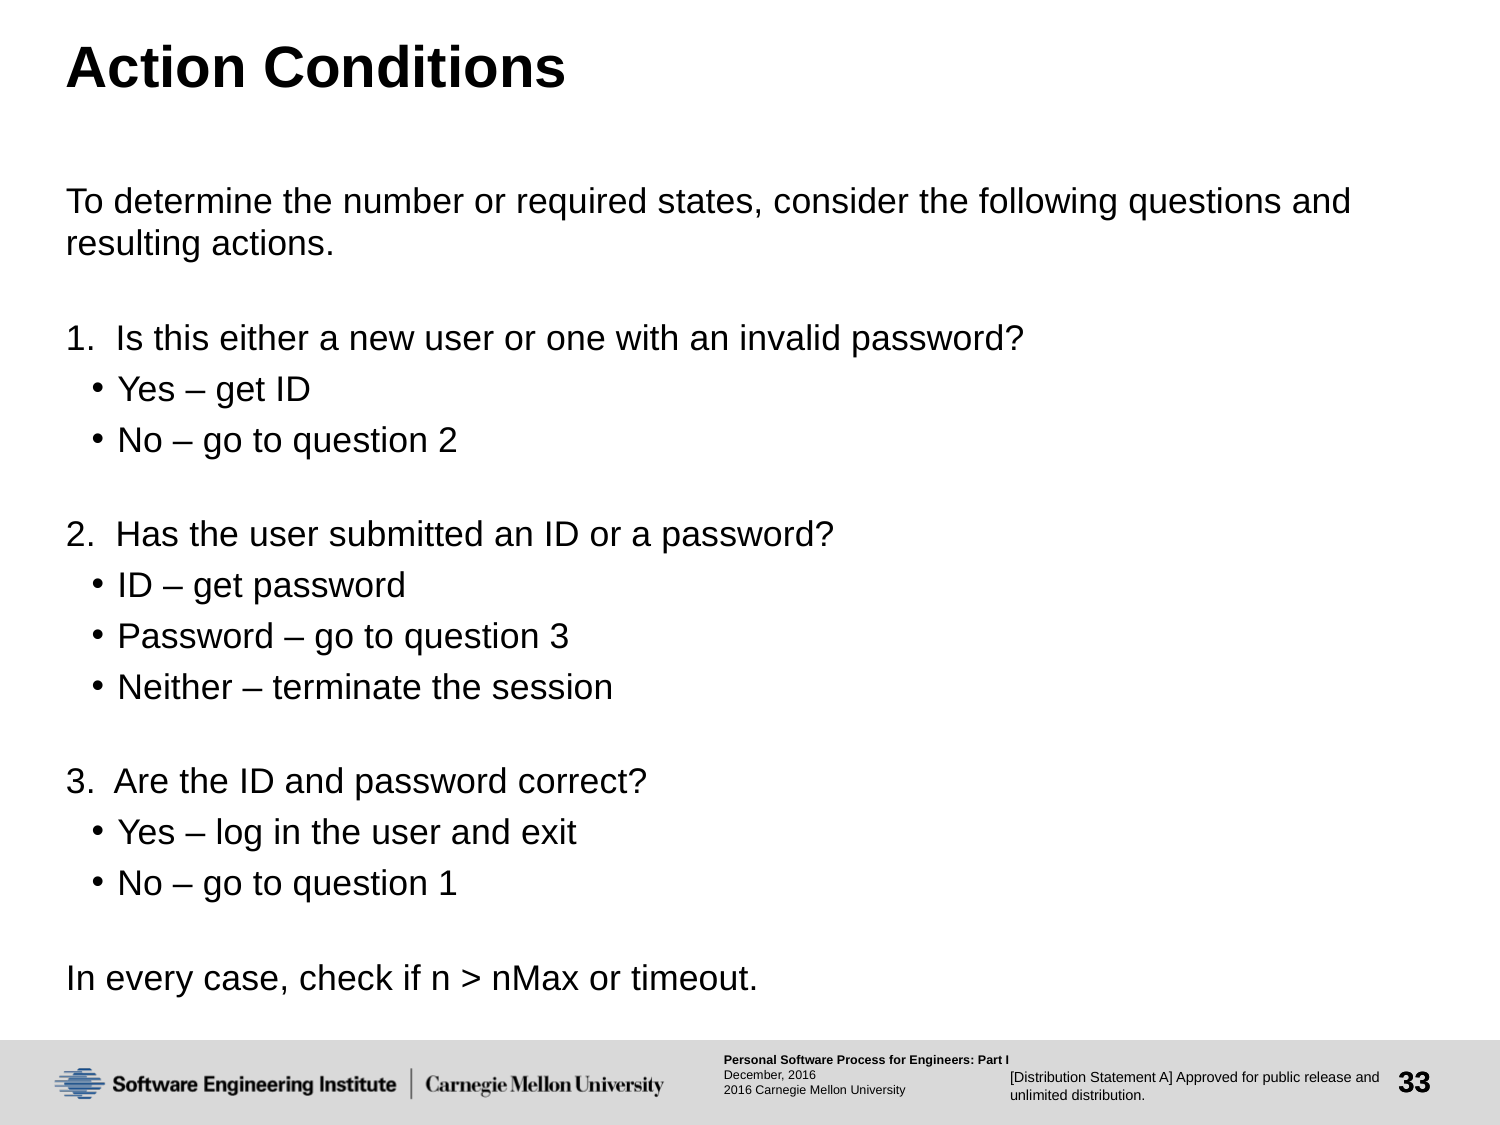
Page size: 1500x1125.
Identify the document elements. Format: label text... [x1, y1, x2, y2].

picture [46, 1061, 673, 1104]
title Action Conditions [65, 37, 1313, 148]
list To determine the number or required states, consider the following questions and resulting actions. 1. Is this either a new user or one with an invalid password? Yes – get ID No – go to question 2 2. Has the user submitted an ID or a password? ID – get password Password – go to question 3 Neither – terminate the session 3. Are the ID and password correct? Yes – log in the user and exit No – go to question 1 In every case, check if n > nMax or timeout. [65, 177, 1431, 1000]
